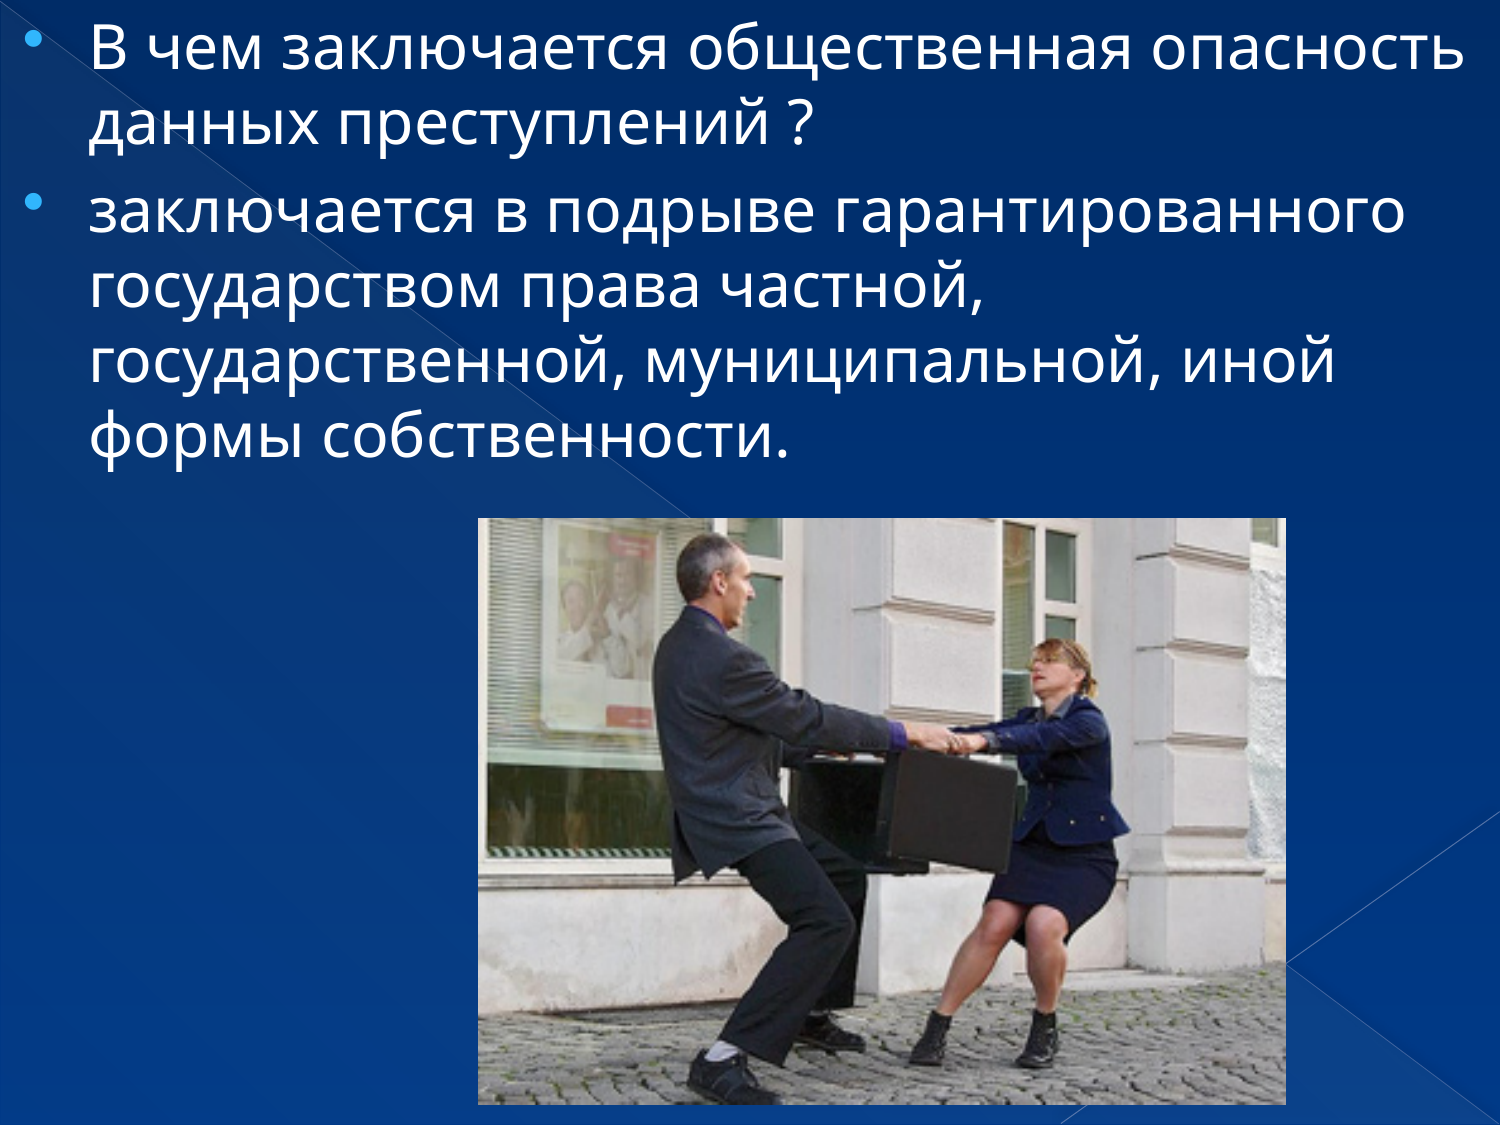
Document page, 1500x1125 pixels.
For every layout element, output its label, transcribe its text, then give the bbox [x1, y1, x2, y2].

picture [478, 518, 1286, 1105]
list В чем заключается общественная опасность данных преступлений ? заключается в подрыве гарантированного государством права частной, государственной, муниципальной, иной формы собственности. [0, 0, 1500, 750]
